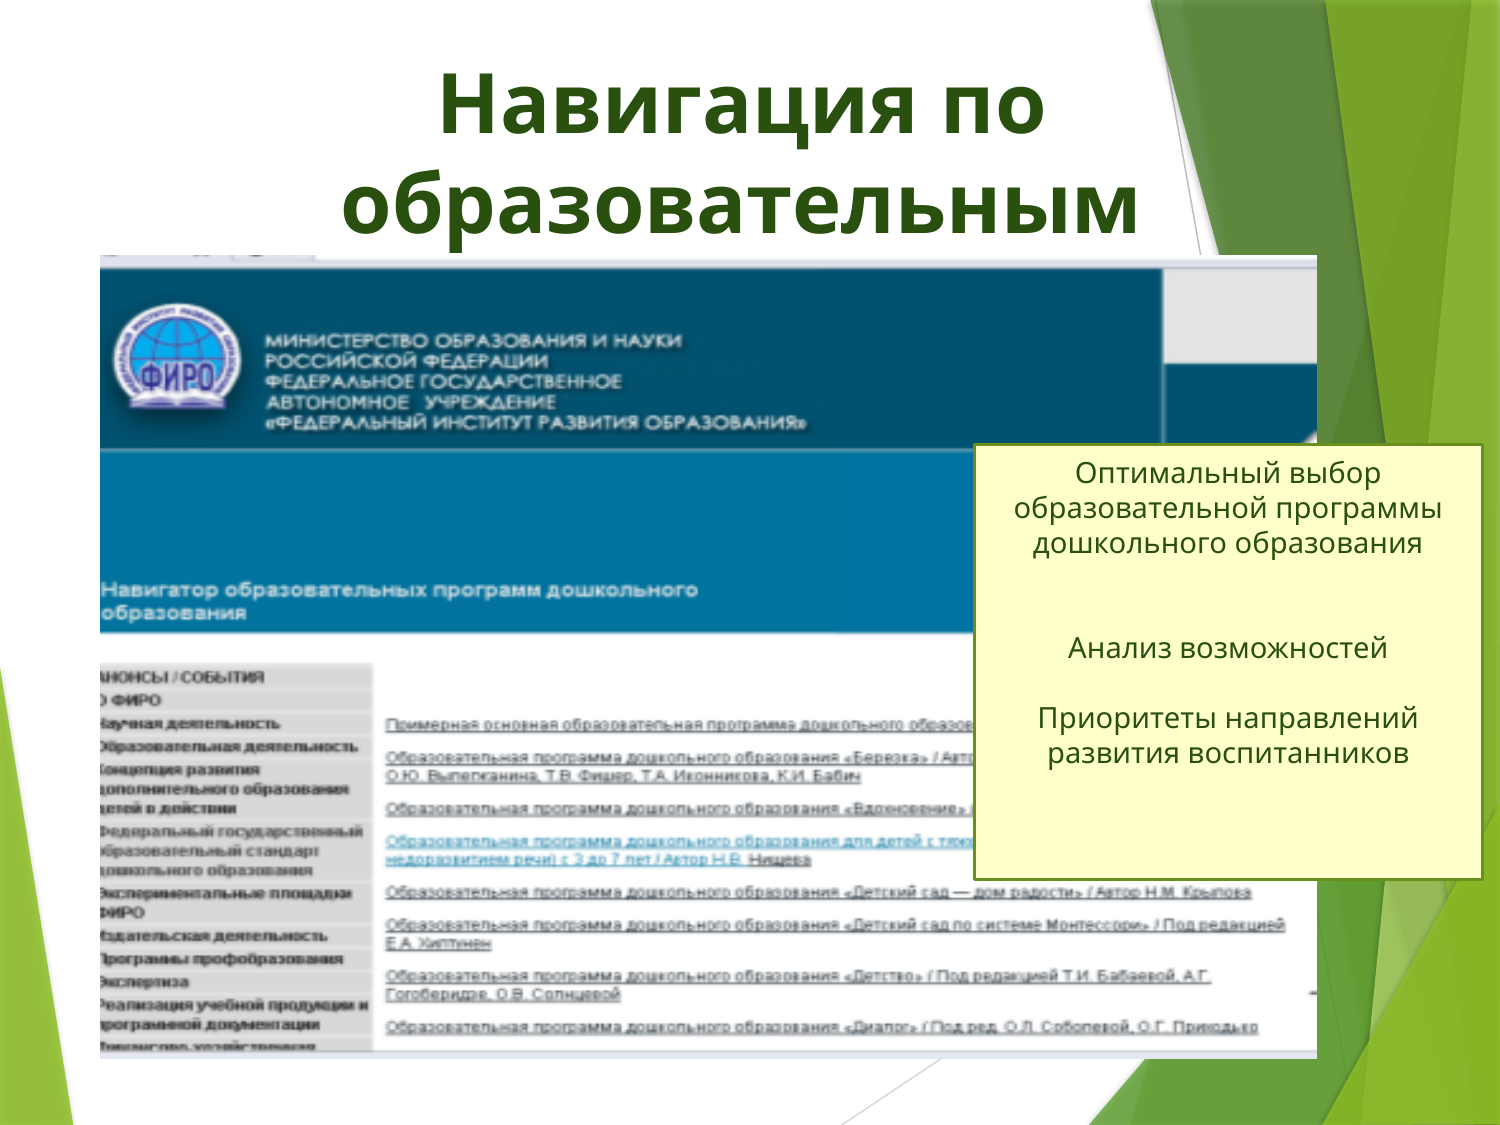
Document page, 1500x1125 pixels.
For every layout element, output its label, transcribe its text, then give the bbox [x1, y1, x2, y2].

text_box Оптимальный выбор образовательной программы дошкольного образования Анализ возможностей Приоритеты направлений развития воспитанников [1322, 443, 1484, 881]
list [99, 254, 1318, 1060]
title Навигация по образовательным программам [46, 42, 1437, 231]
